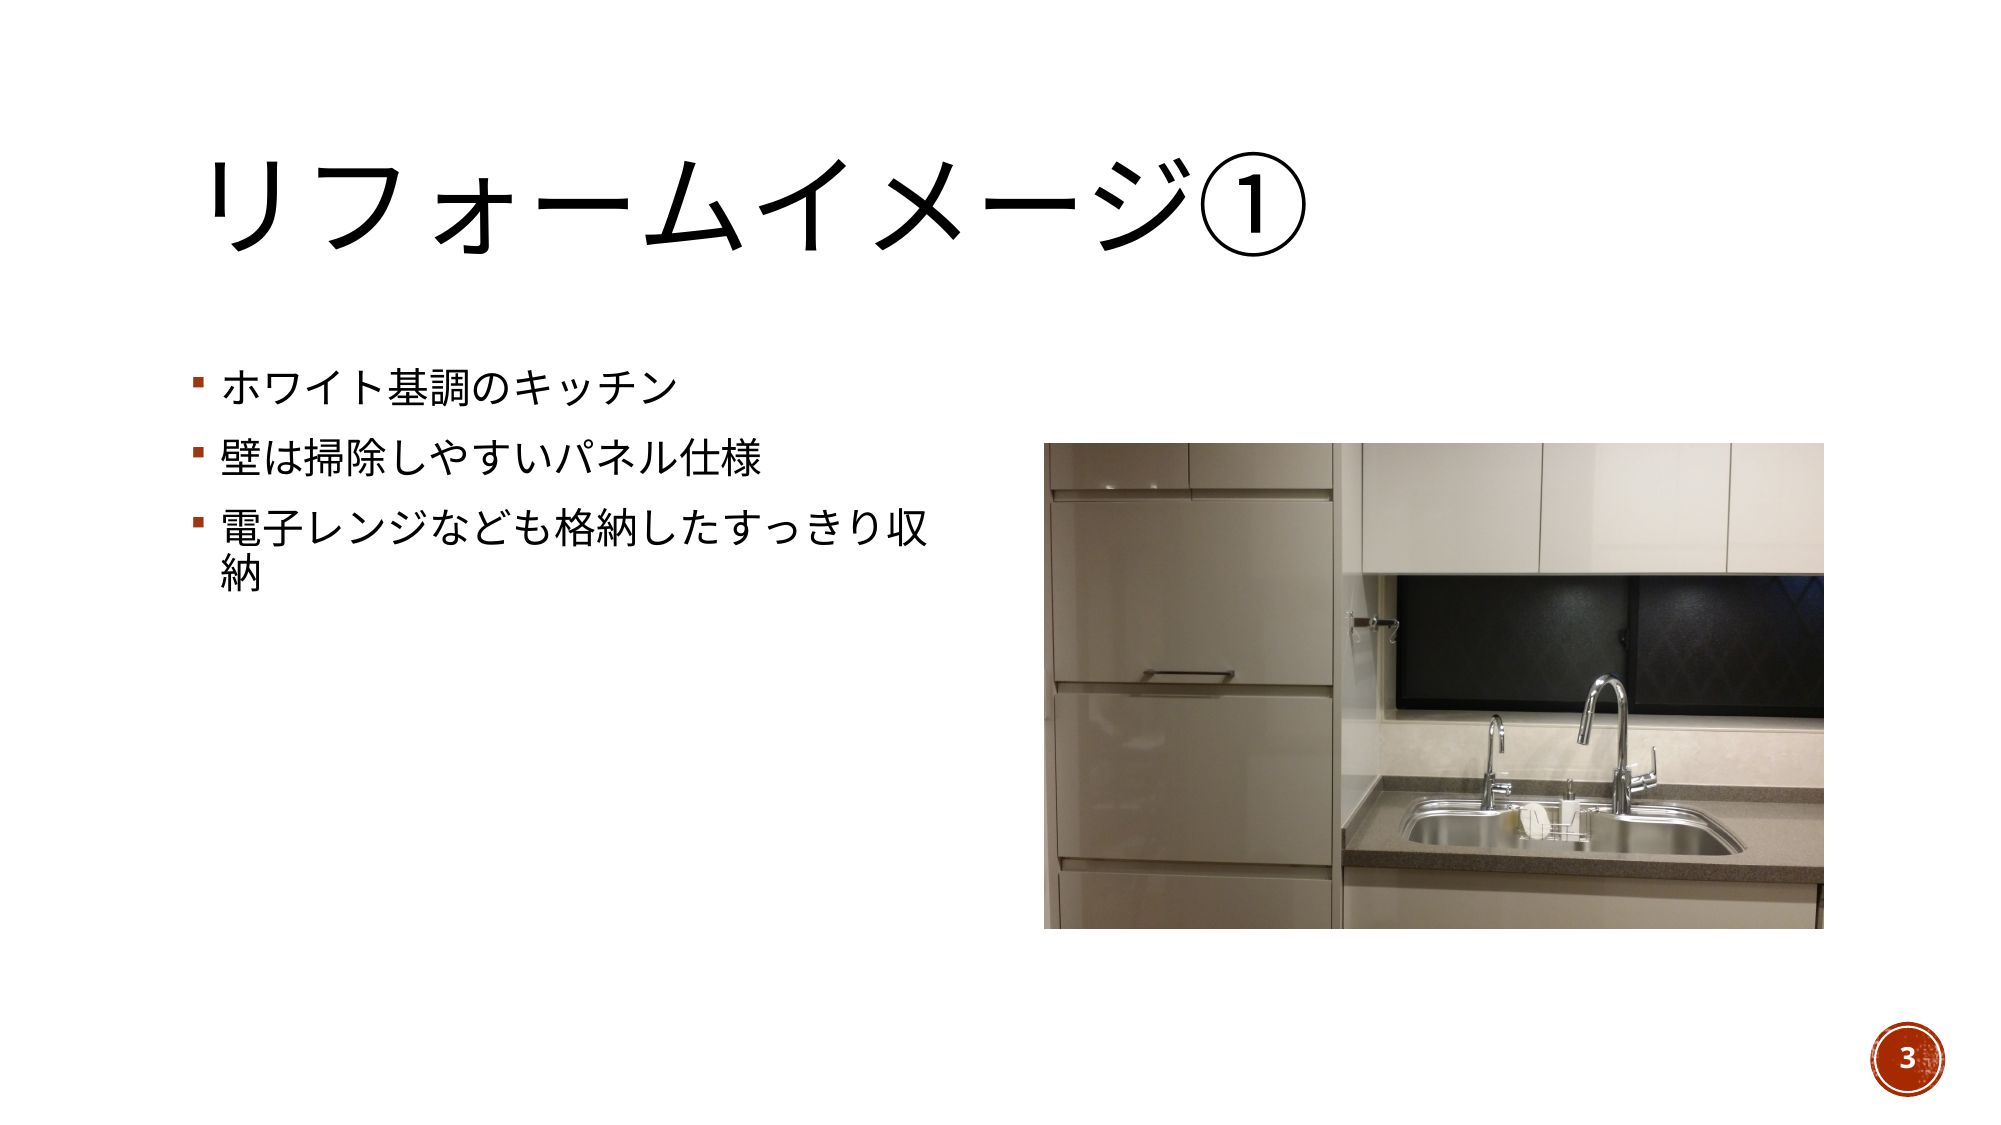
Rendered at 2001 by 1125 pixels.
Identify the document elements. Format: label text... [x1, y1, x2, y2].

slide_number 3 [1855, 1028, 1961, 1089]
title リフォームイメージ① [175, 79, 1826, 344]
list ホワイト基調のキッチン 壁は掃除しやすいパネル仕様 電子レンジなども格納したすっきり収納 [175, 360, 956, 1013]
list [1047, 447, 1823, 927]
